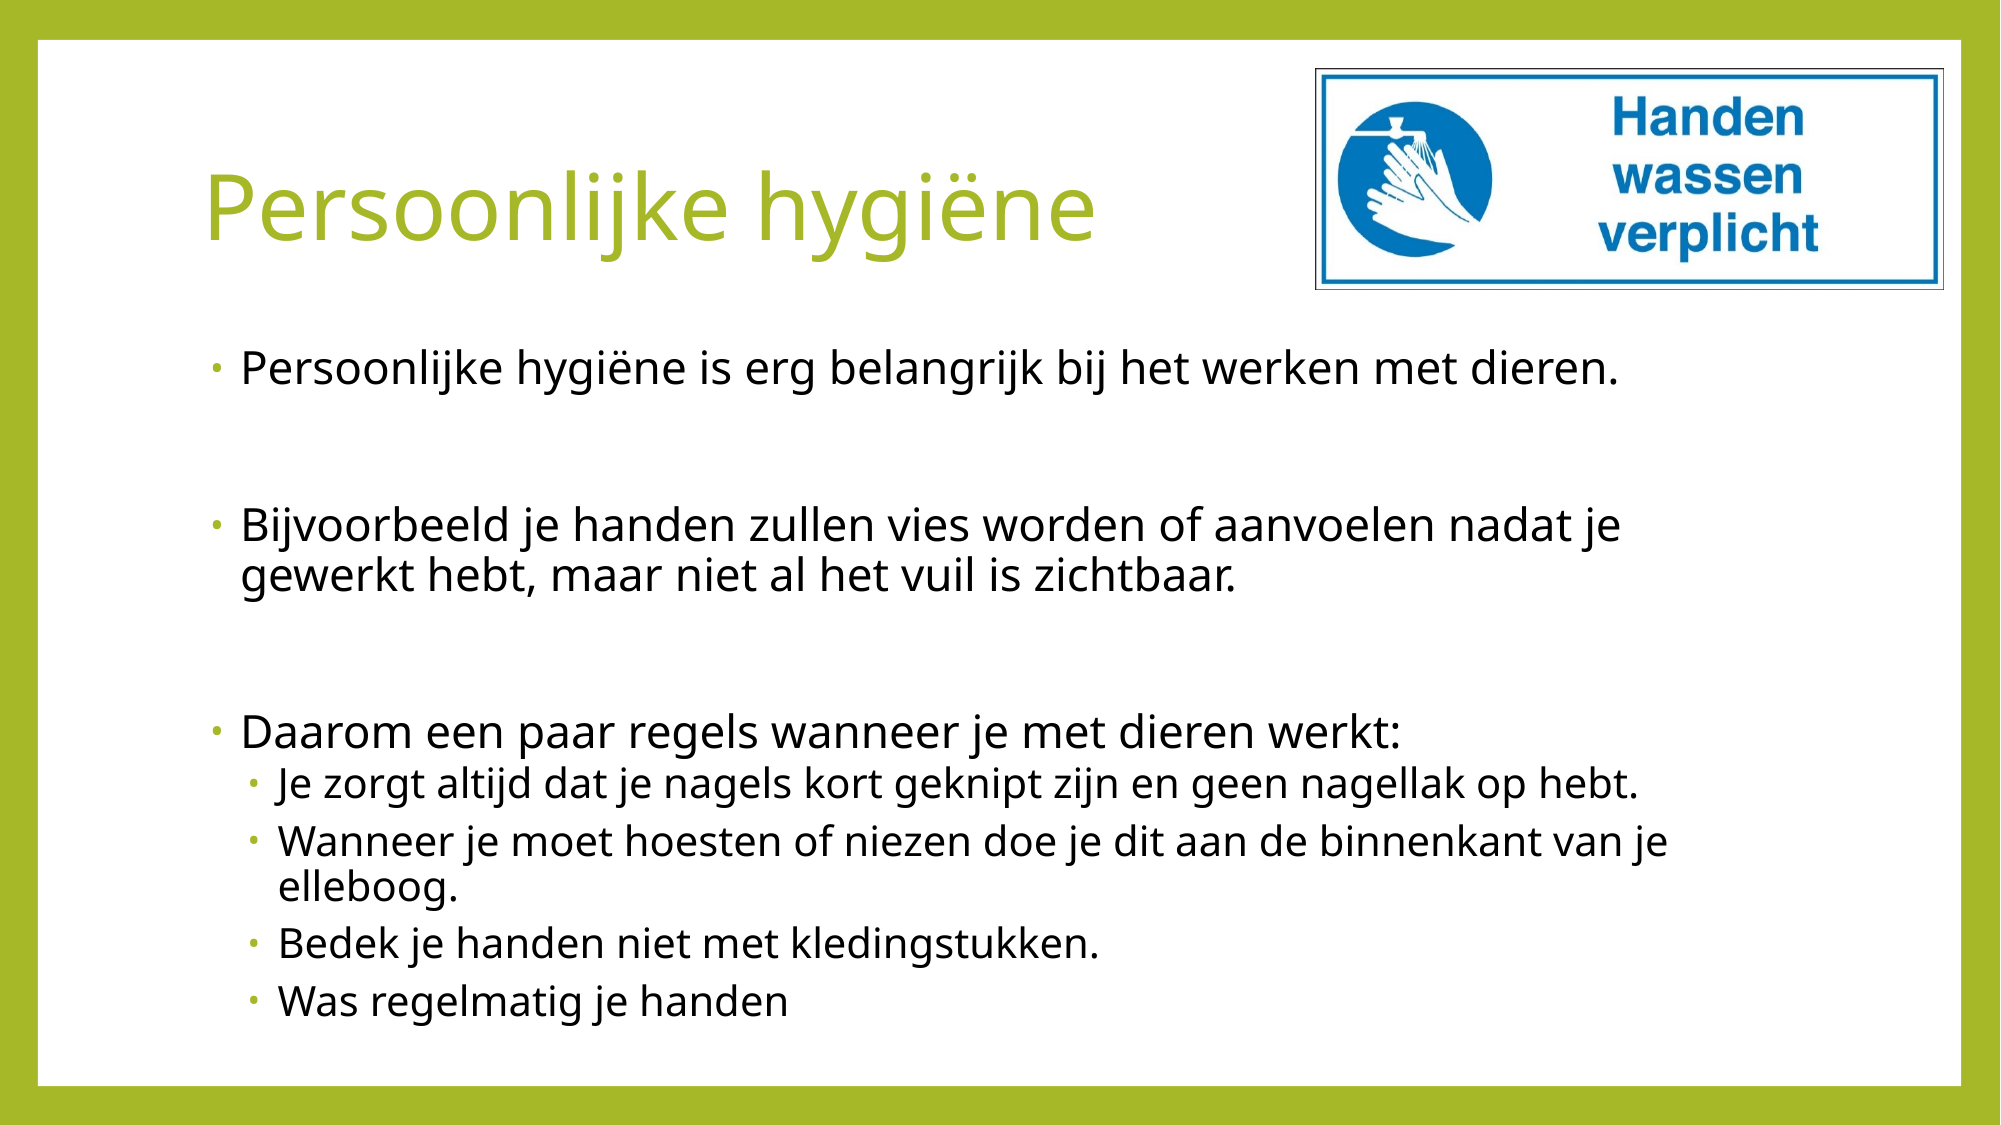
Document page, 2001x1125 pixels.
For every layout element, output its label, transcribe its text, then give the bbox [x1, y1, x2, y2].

title Persoonlijke hygiëne [187, 99, 1808, 323]
list Persoonlijke hygiëne is erg belangrijk bij het werken met dieren. Bijvoorbeeld je handen zullen vies worden of aanvoelen nadat je gewerkt hebt, maar niet al het vuil is zichtbaar. Daarom een paar regels wanneer je met dieren werkt: Je zorgt altijd dat je nagels kort geknipt zijn en geen nagellak op hebt. Wanneer je moet hoesten of niezen doe je dit aan de binnenkant van je elleboog. Bedek je handen niet met kledingstukken. Was regelmatig je handen [187, 337, 1808, 1000]
picture [1315, 67, 1944, 290]
